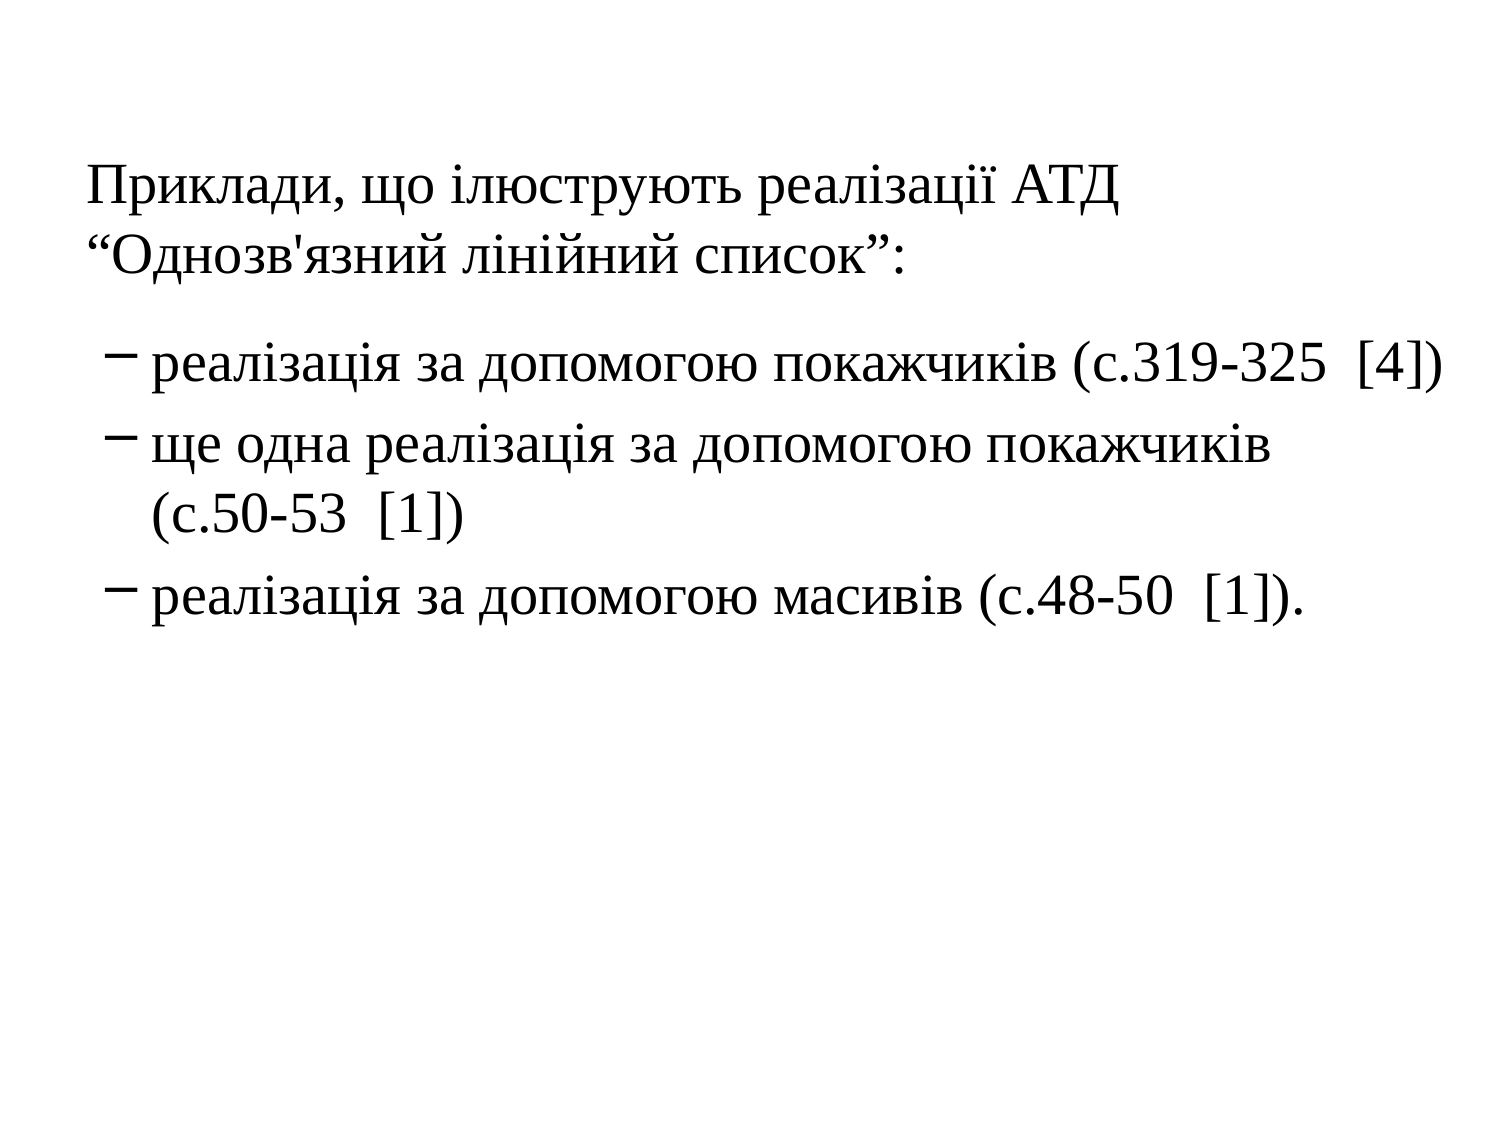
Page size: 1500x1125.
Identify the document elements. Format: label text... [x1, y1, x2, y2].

list Приклади, що ілюструють реалізації АТД “Однозв'язний лінійний список”: реалізація за допомогою покажчиків (с.319-325 [4]) ще одна реалізація за допомогою покажчиків (с.50-53 [1]) реалізація за допомогою масивів (с.48-50 [1]). [0, 137, 1500, 1106]
